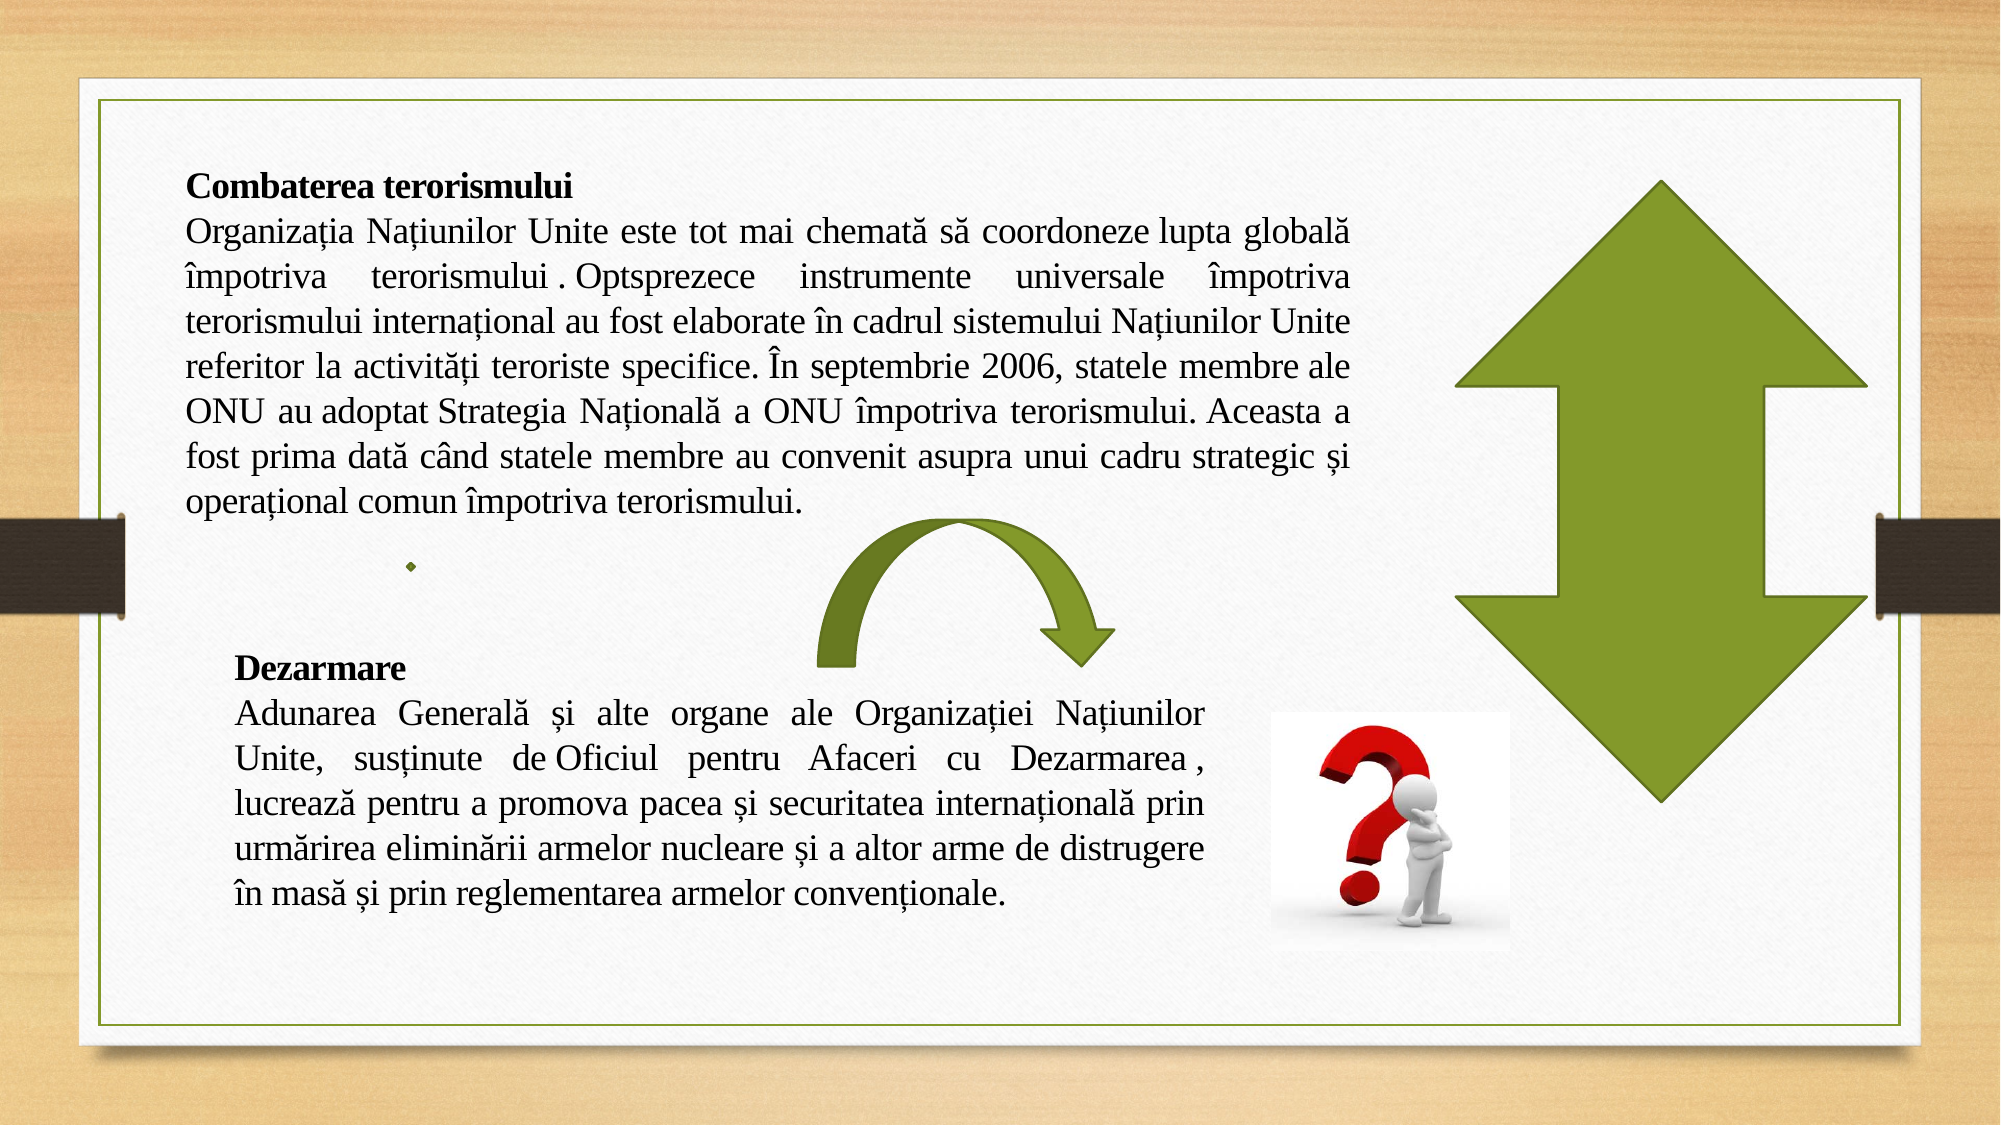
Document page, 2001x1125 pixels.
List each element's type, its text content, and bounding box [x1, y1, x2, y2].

text_box Combaterea terorismului Organizația Națiunilor Unite este tot mai chemată să coordoneze lupta globală împotriva terorismului . Optsprezece instrumente universale împotriva terorismului internațional au fost elaborate în cadrul sistemului Națiunilor Unite referitor la activități teroriste specifice. În septembrie 2006, statele membre ale ONU au adoptat Strategia Națională a ONU împotriva terorismului. Aceasta a fost prima dată când statele membre au convenit asupra unui cadru strategic și operațional comun împotriva terorismului. [170, 150, 1366, 529]
picture [0, 0, 2001, 1125]
text_box Dezarmare Adunarea Generală și alte organe ale Organizației Națiunilor Unite, susținute de Oficiul pentru Afaceri cu Dezarmarea , lucrează pentru a promova pacea și securitatea internațională prin urmărirea eliminării armelor nucleare și a altor arme de distrugere în masă și prin reglementarea armelor convenționale. [219, 632, 1220, 969]
text_box [405, 562, 416, 572]
text_box [1454, 179, 1868, 804]
text_box [816, 518, 1116, 668]
